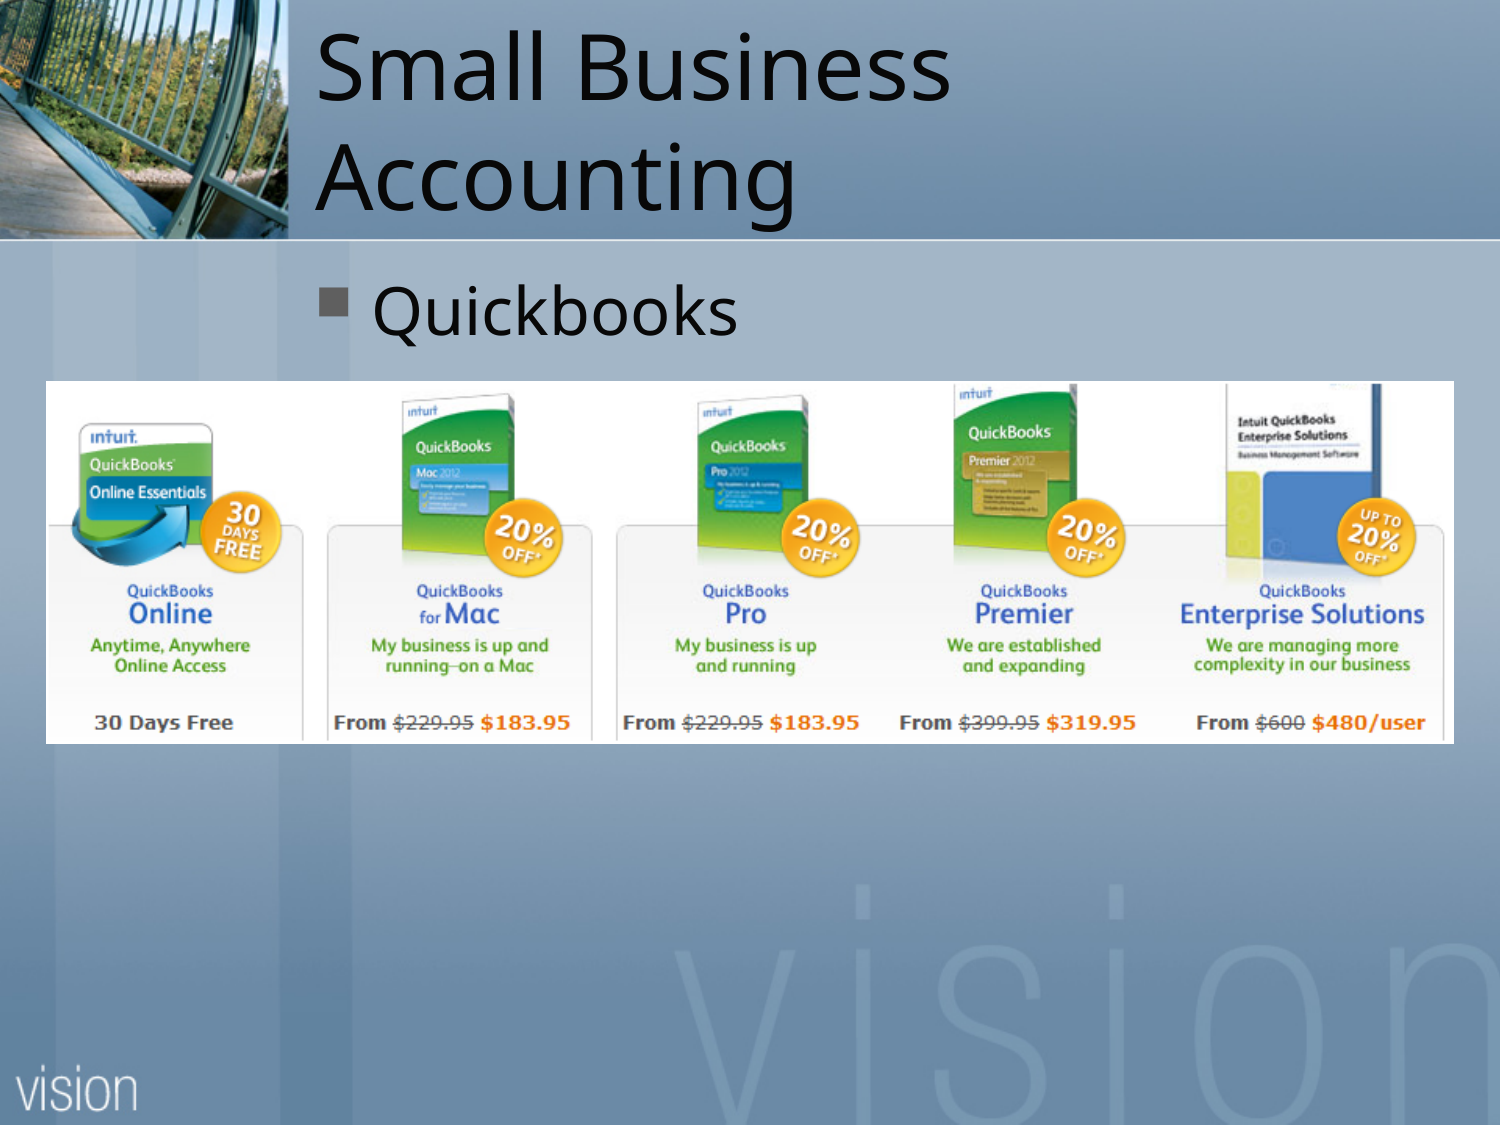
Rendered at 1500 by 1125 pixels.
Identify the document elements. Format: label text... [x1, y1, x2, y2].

title Small Business Accounting [299, 30, 1462, 207]
list Quickbooks [299, 261, 1462, 1095]
picture [0, 0, 1500, 1125]
